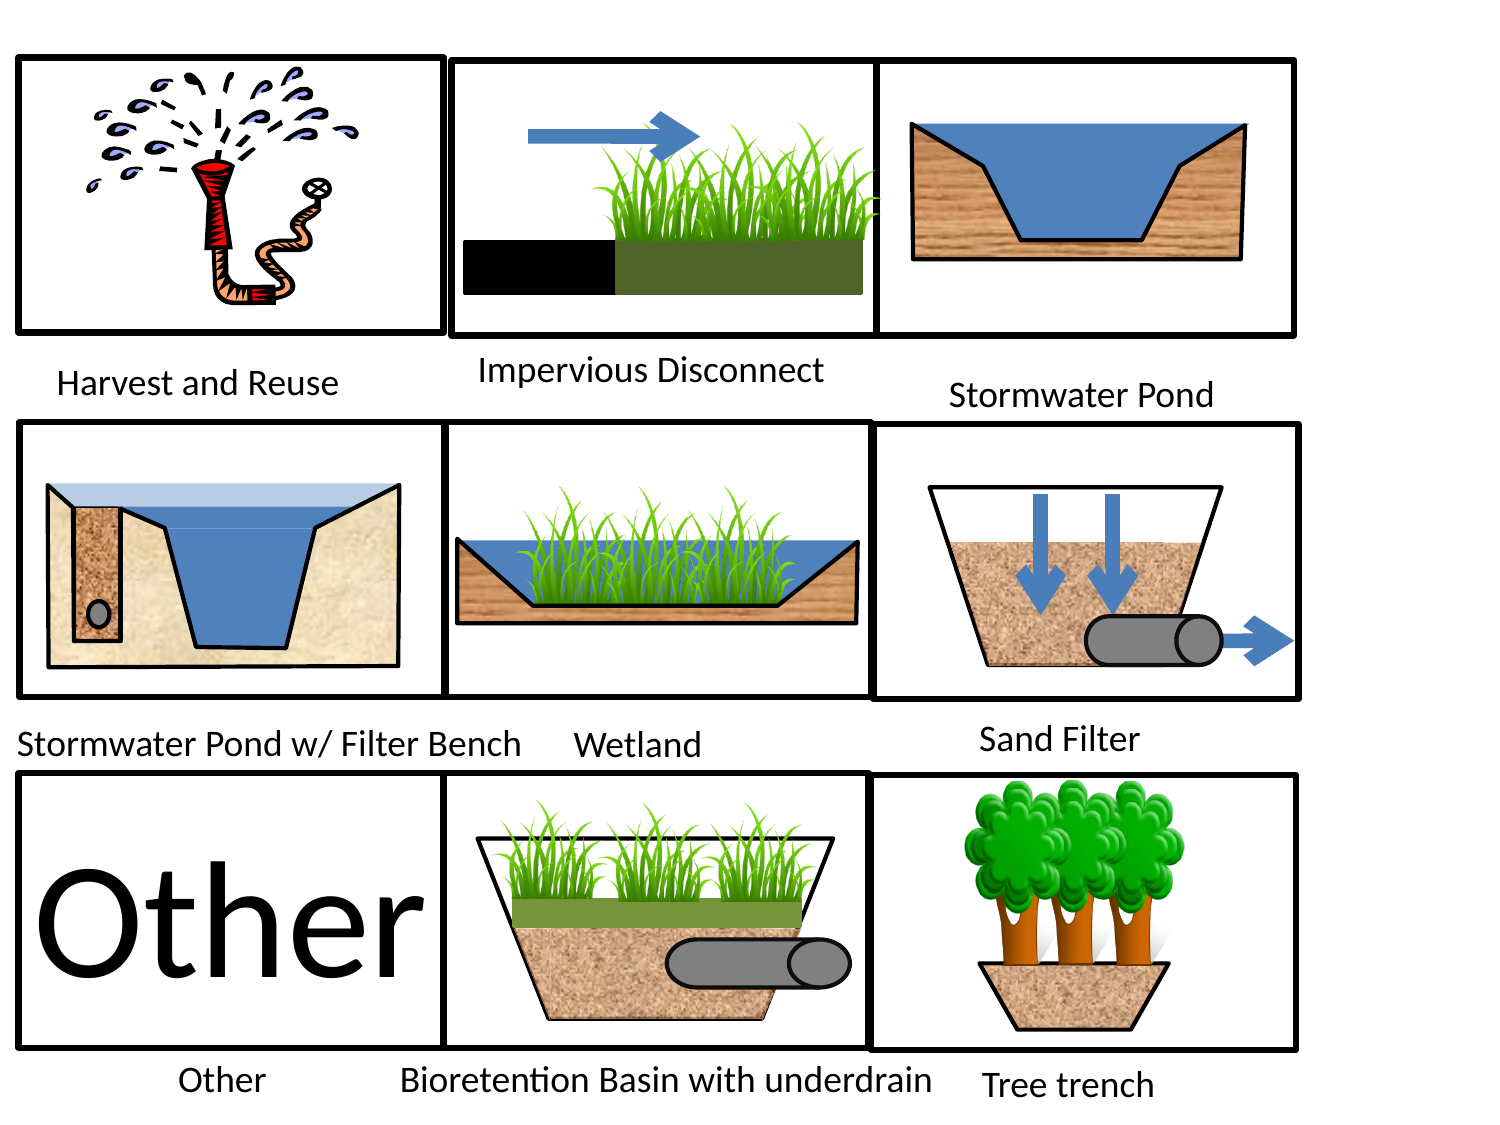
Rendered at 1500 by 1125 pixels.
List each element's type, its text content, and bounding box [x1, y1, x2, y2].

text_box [443, 772, 869, 1049]
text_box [870, 774, 1296, 1051]
text_box Other [16, 771, 440, 1050]
text_box Sand Filter [964, 707, 1156, 767]
text_box Tree trench [967, 1060, 1171, 1113]
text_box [18, 57, 444, 333]
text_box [884, 60, 1295, 336]
text_box Stormwater Pond [933, 362, 1230, 421]
text_box Harvest and Reuse [41, 350, 355, 411]
text_box Other [163, 1048, 282, 1108]
text_box Wetland [558, 712, 718, 770]
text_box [451, 60, 883, 336]
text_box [19, 421, 444, 698]
text_box Impervious Disconnect [462, 343, 841, 397]
text_box Stormwater Pond w/ Filter Bench [2, 711, 538, 772]
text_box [874, 423, 1299, 700]
text_box Bioretention Basin with underdrain [385, 1048, 949, 1108]
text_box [445, 422, 872, 698]
